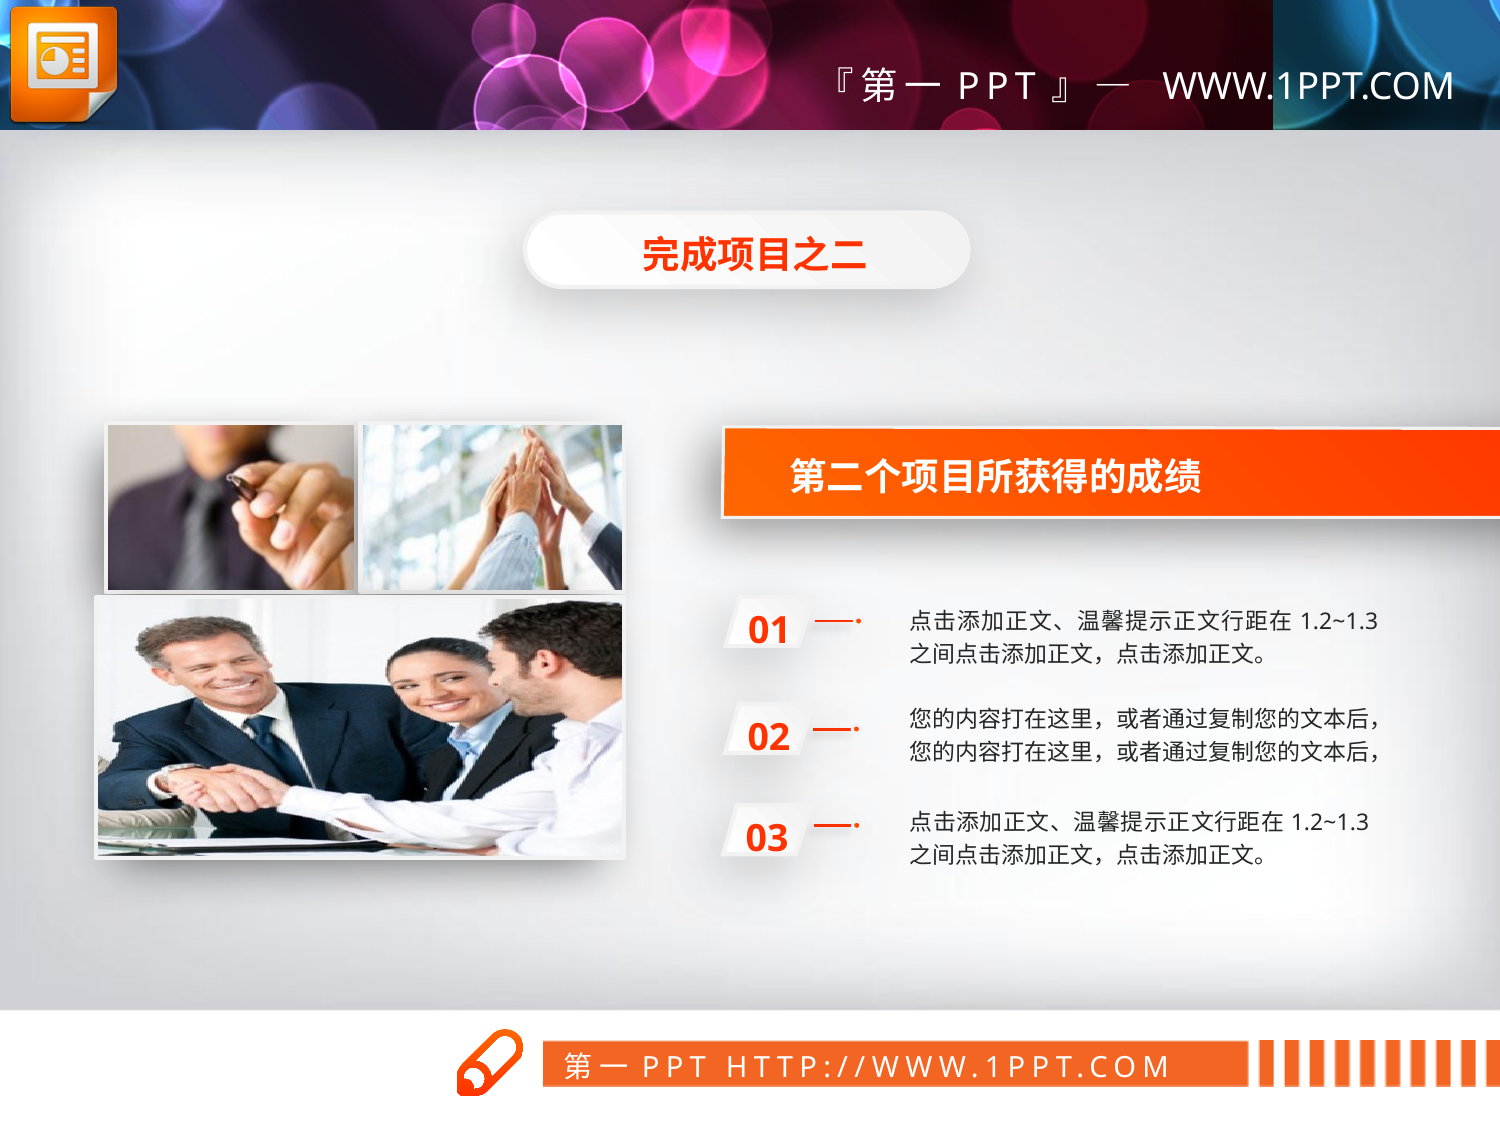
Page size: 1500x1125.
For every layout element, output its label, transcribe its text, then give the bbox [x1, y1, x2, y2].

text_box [813, 616, 863, 830]
text_box 点击添加正文、温馨提示正文行距在1.2~1.3之间点击添加正文，点击添加正文。 [894, 794, 1391, 876]
text_box 点击添加正文、温馨提示正文行距在1.2~1.3之间点击添加正文，点击添加正文。 [894, 593, 1399, 675]
text_box 01 [725, 596, 814, 647]
text_box 第二个项目所获得的成绩 [774, 445, 1344, 506]
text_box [524, 212, 969, 288]
text_box 02 [725, 703, 808, 754]
text_box [722, 426, 1500, 518]
picture [0, 0, 1500, 1012]
picture [543, 1040, 1500, 1087]
text_box 03 [723, 804, 808, 855]
text_box 您的内容打在这里，或者通过复制您的文本后，您的内容打在这里，或者通过复制您的文本后， [894, 692, 1391, 794]
